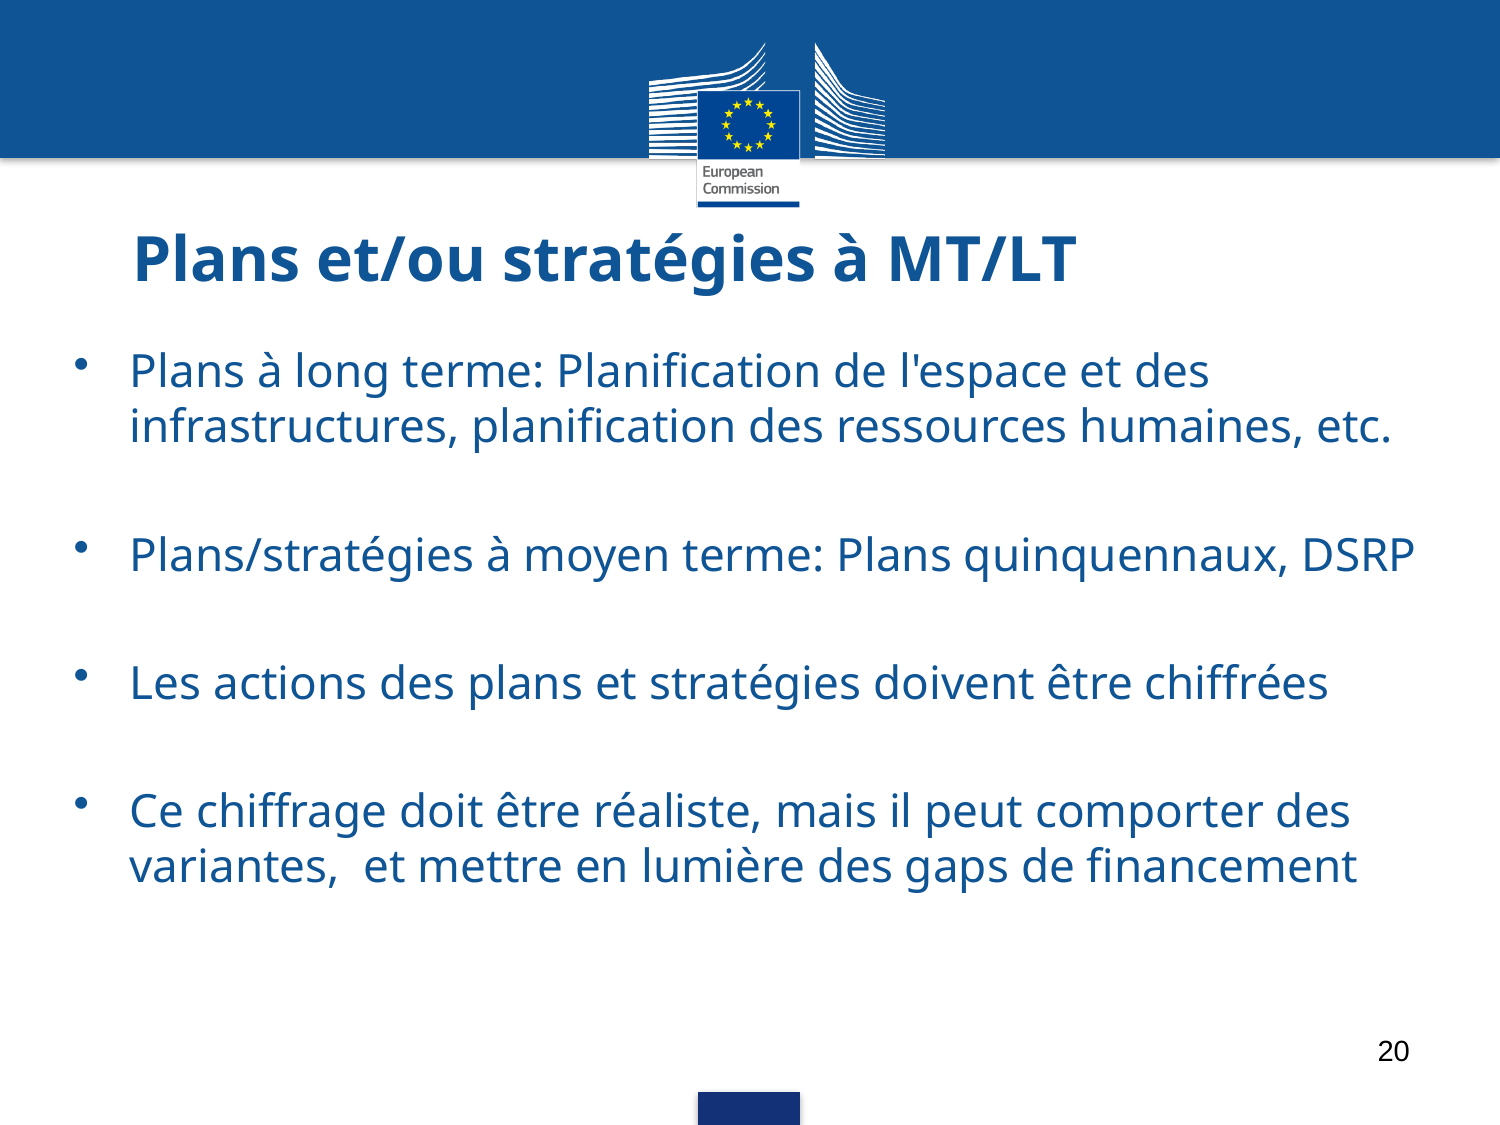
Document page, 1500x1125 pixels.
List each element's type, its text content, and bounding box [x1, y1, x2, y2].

slide_number 20 [1074, 1024, 1426, 1103]
title Plans et/ou stratégies à MT/LT [58, 209, 1384, 304]
list Plans à long terme: Planification de l'espace et des infrastructures, planification des ressources humaines, etc. Plans/stratégies à moyen terme: Plans quinquennaux, DSRP Les actions des plans et stratégies doivent être chiffrées Ce chiffrage doit être réaliste, mais il peut comporter des variantes, et mettre en lumière des gaps de financement [58, 334, 1477, 1025]
picture [649, 42, 885, 208]
